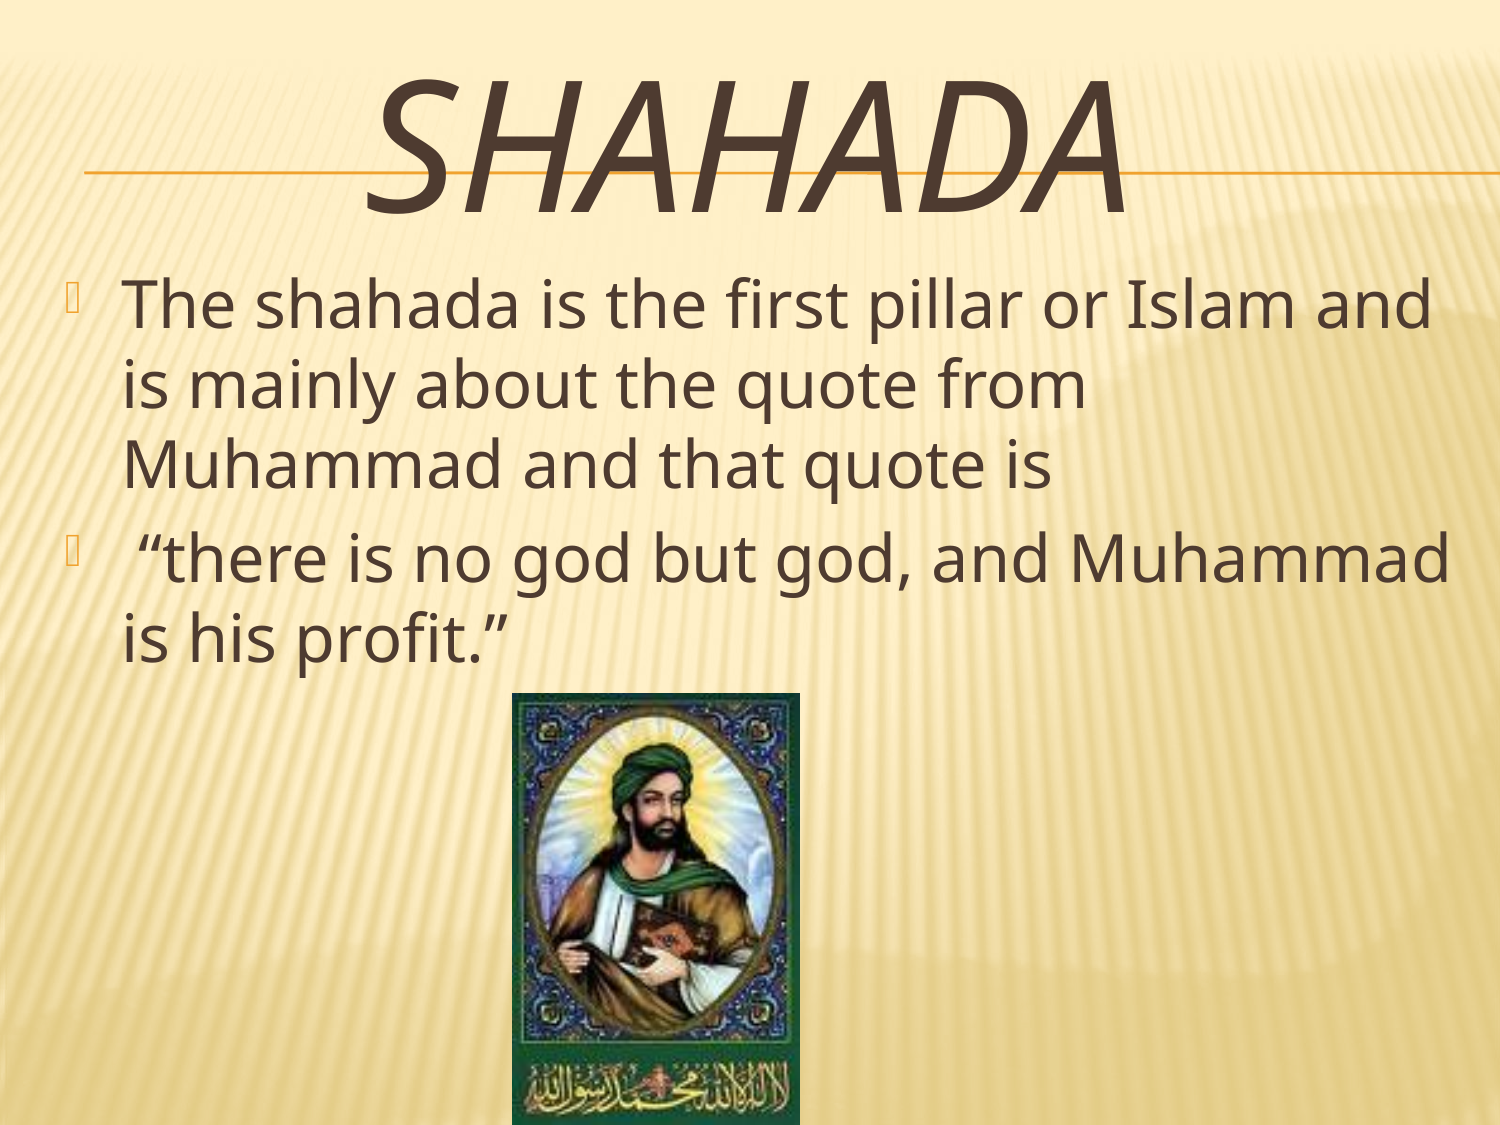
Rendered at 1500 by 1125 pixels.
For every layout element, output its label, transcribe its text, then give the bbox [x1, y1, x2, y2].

title shahada [350, 0, 1181, 254]
picture [512, 693, 801, 1125]
list The shahada is the first pillar or Islam and is mainly about the quote from Muhammad and that quote is “there is no god but god, and Muhammad is his profit.” [50, 254, 1475, 998]
